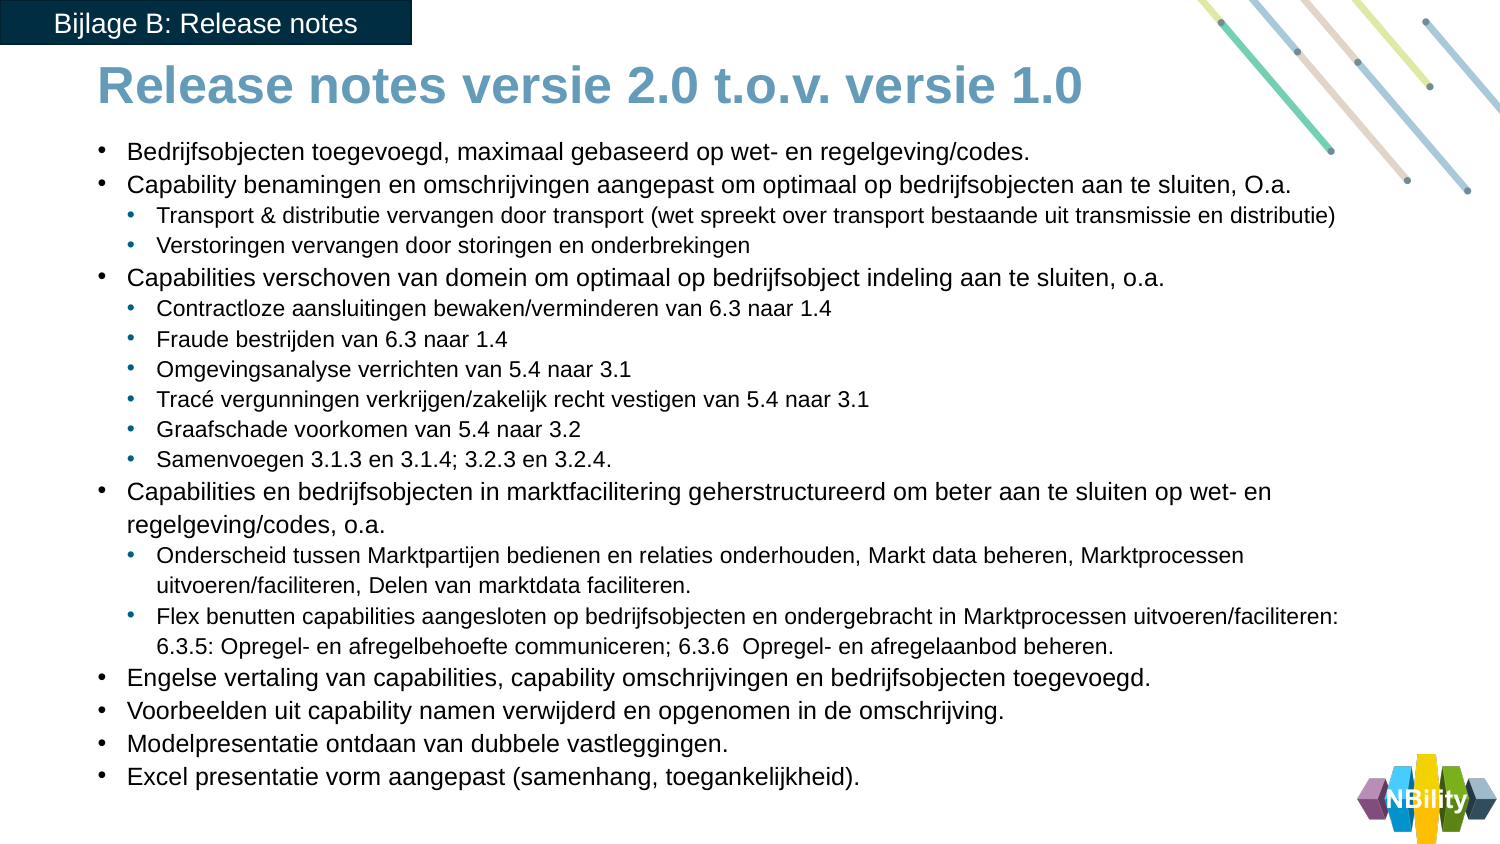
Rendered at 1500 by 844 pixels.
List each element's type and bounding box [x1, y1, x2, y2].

picture [1357, 754, 1499, 844]
list [97, 132, 1403, 641]
text_box [0, 0, 1500, 844]
text_box [0, 0, 412, 45]
title [97, 55, 1279, 132]
